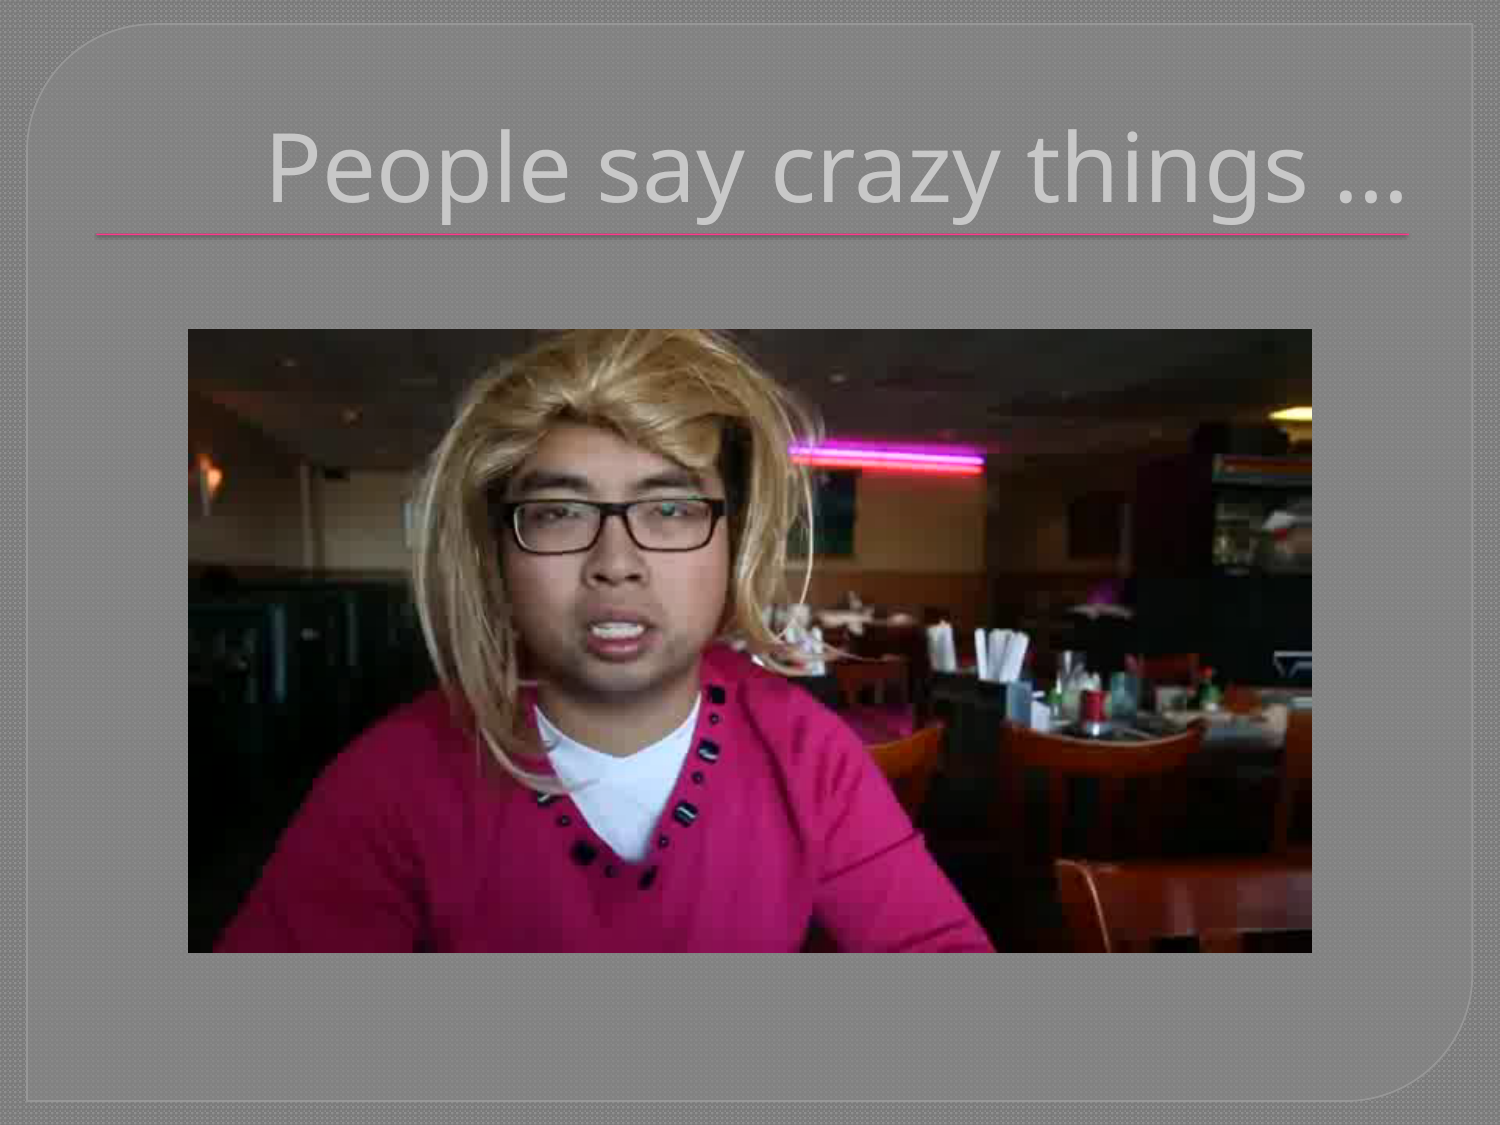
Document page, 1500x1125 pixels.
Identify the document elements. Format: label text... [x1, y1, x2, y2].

title People say crazy things … [75, 41, 1425, 230]
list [187, 328, 1313, 954]
